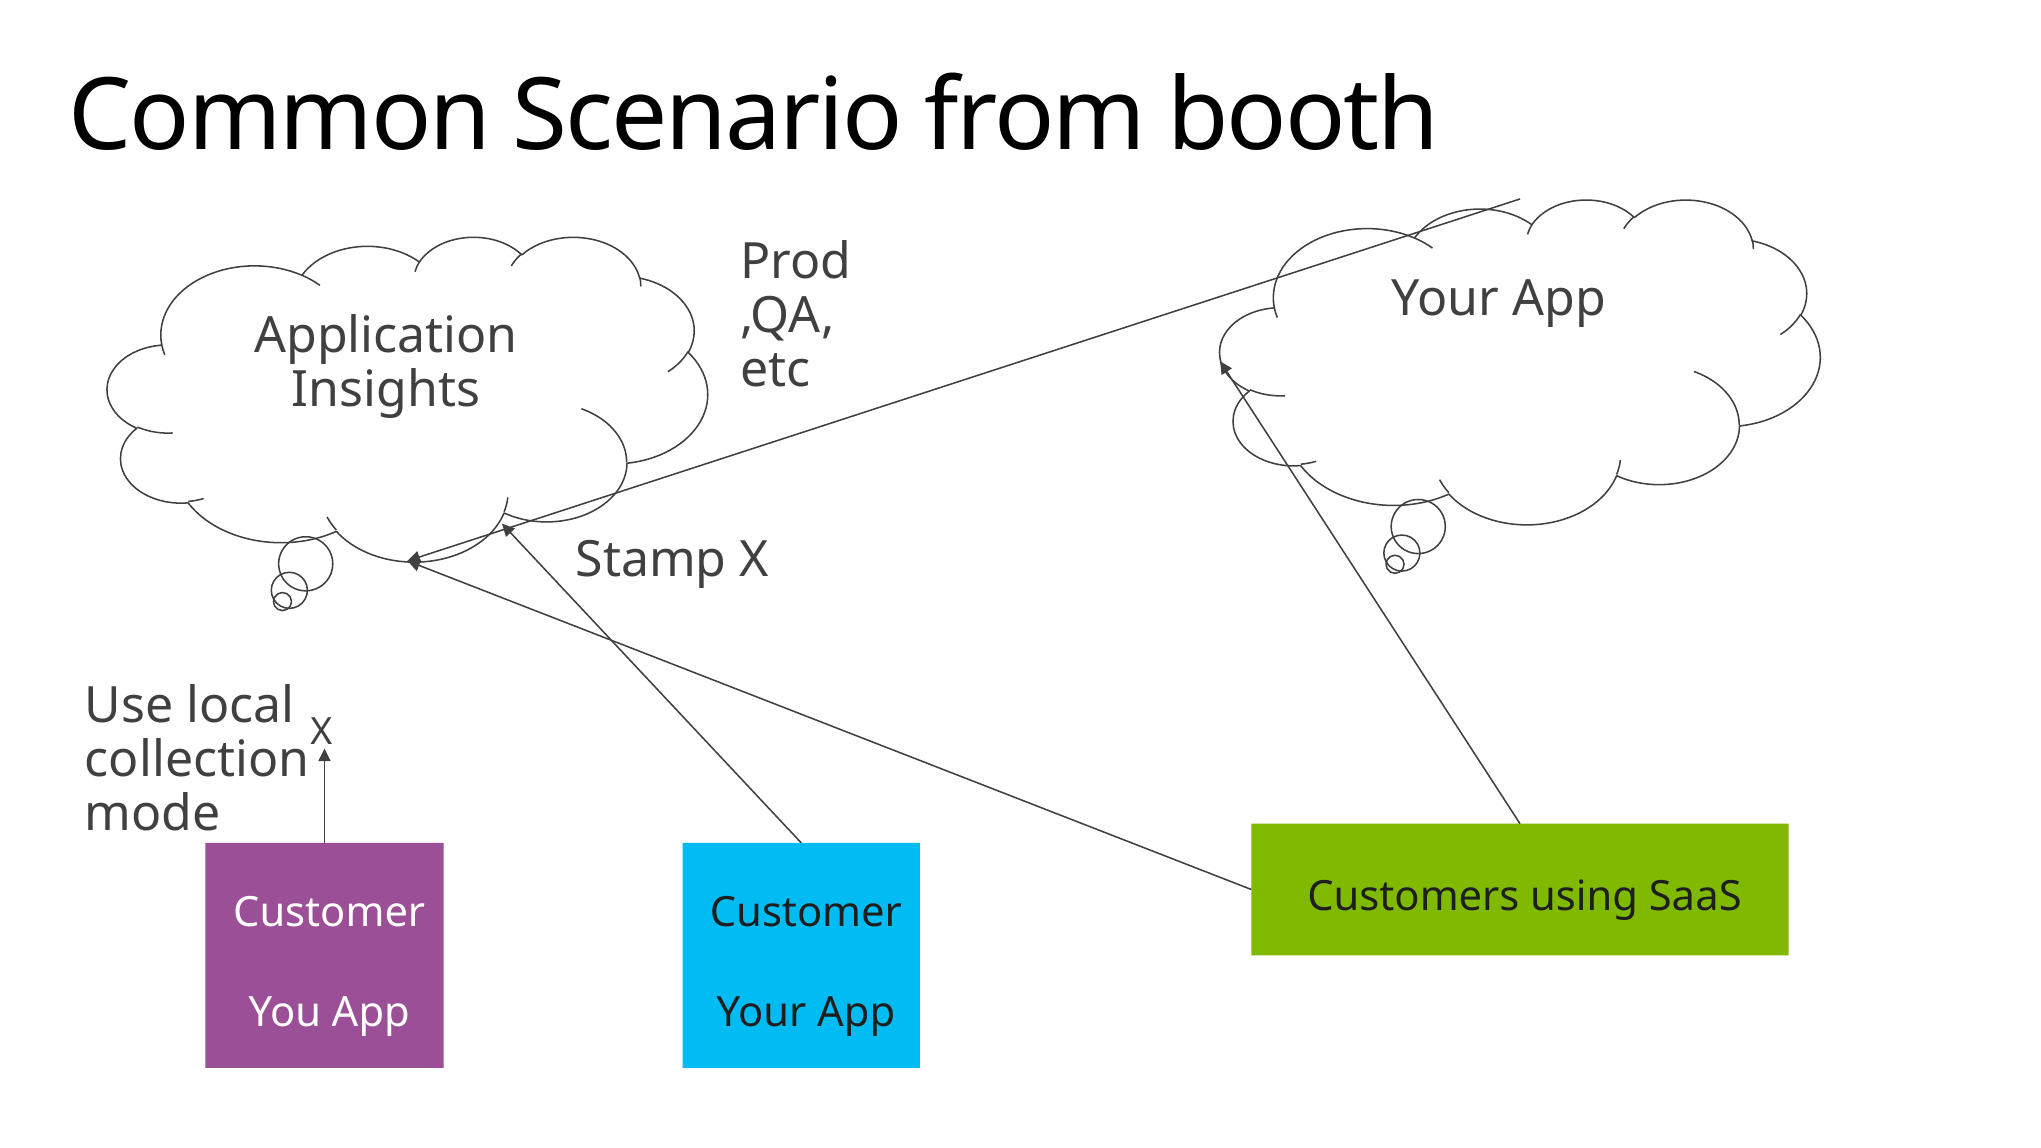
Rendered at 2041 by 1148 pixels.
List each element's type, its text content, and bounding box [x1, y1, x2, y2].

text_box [706, 398, 1252, 890]
text_box Prod,QA, etc [710, 211, 886, 361]
text_box Your App [1218, 199, 1822, 575]
text_box Stamp X [545, 509, 706, 523]
text_box Application Insights [106, 236, 706, 612]
text_box Customers using SaaS [1250, 823, 1789, 956]
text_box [501, 523, 802, 844]
text_box Customer You App [205, 842, 444, 1069]
text_box Customer Your App [682, 844, 921, 1069]
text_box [706, 361, 1223, 398]
title Common Scenario from booth [45, 48, 1996, 199]
text_box Use local collection mode [54, 655, 363, 865]
